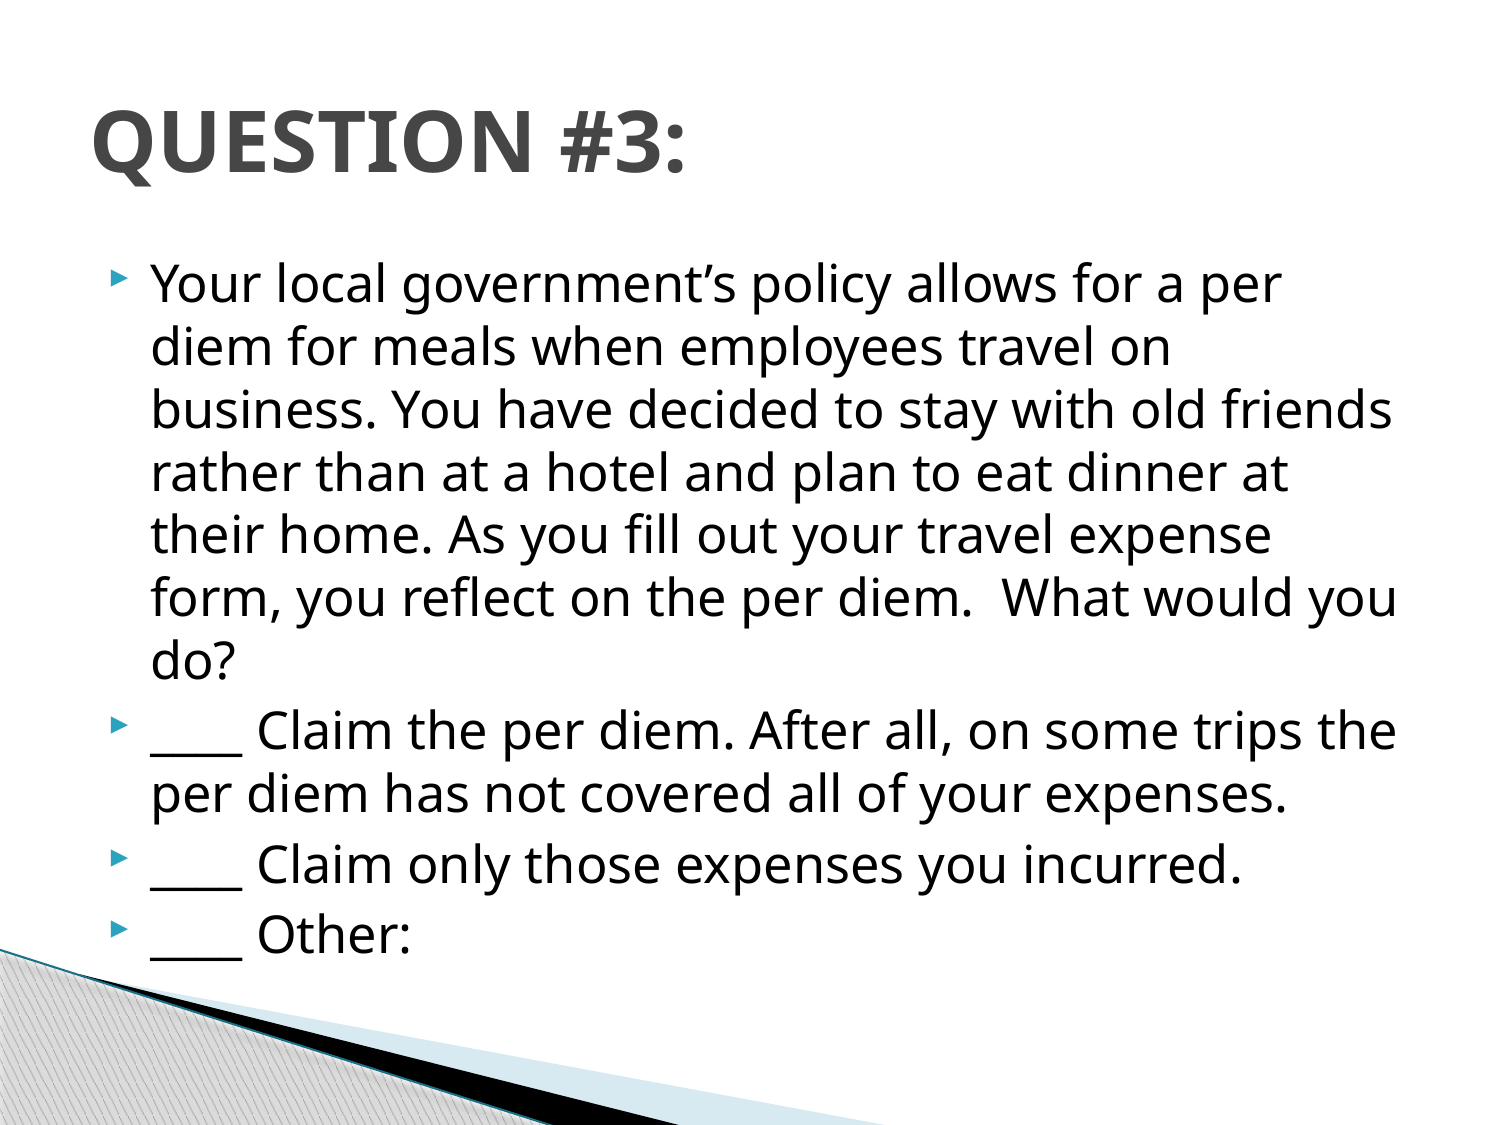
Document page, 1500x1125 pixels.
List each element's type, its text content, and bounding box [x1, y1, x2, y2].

title QUESTION #3: [75, 45, 1425, 233]
list Your local government’s policy allows for a per diem for meals when employees travel on business. You have decided to stay with old friends rather than at a hotel and plan to eat dinner at their home. As you fill out your travel expense form, you reflect on the per diem. What would you do? ____ Claim the per diem. After all, on some trips the per diem has not covered all of your expenses. ____ Claim only those expenses you incurred. ____ Other: [75, 243, 1425, 986]
